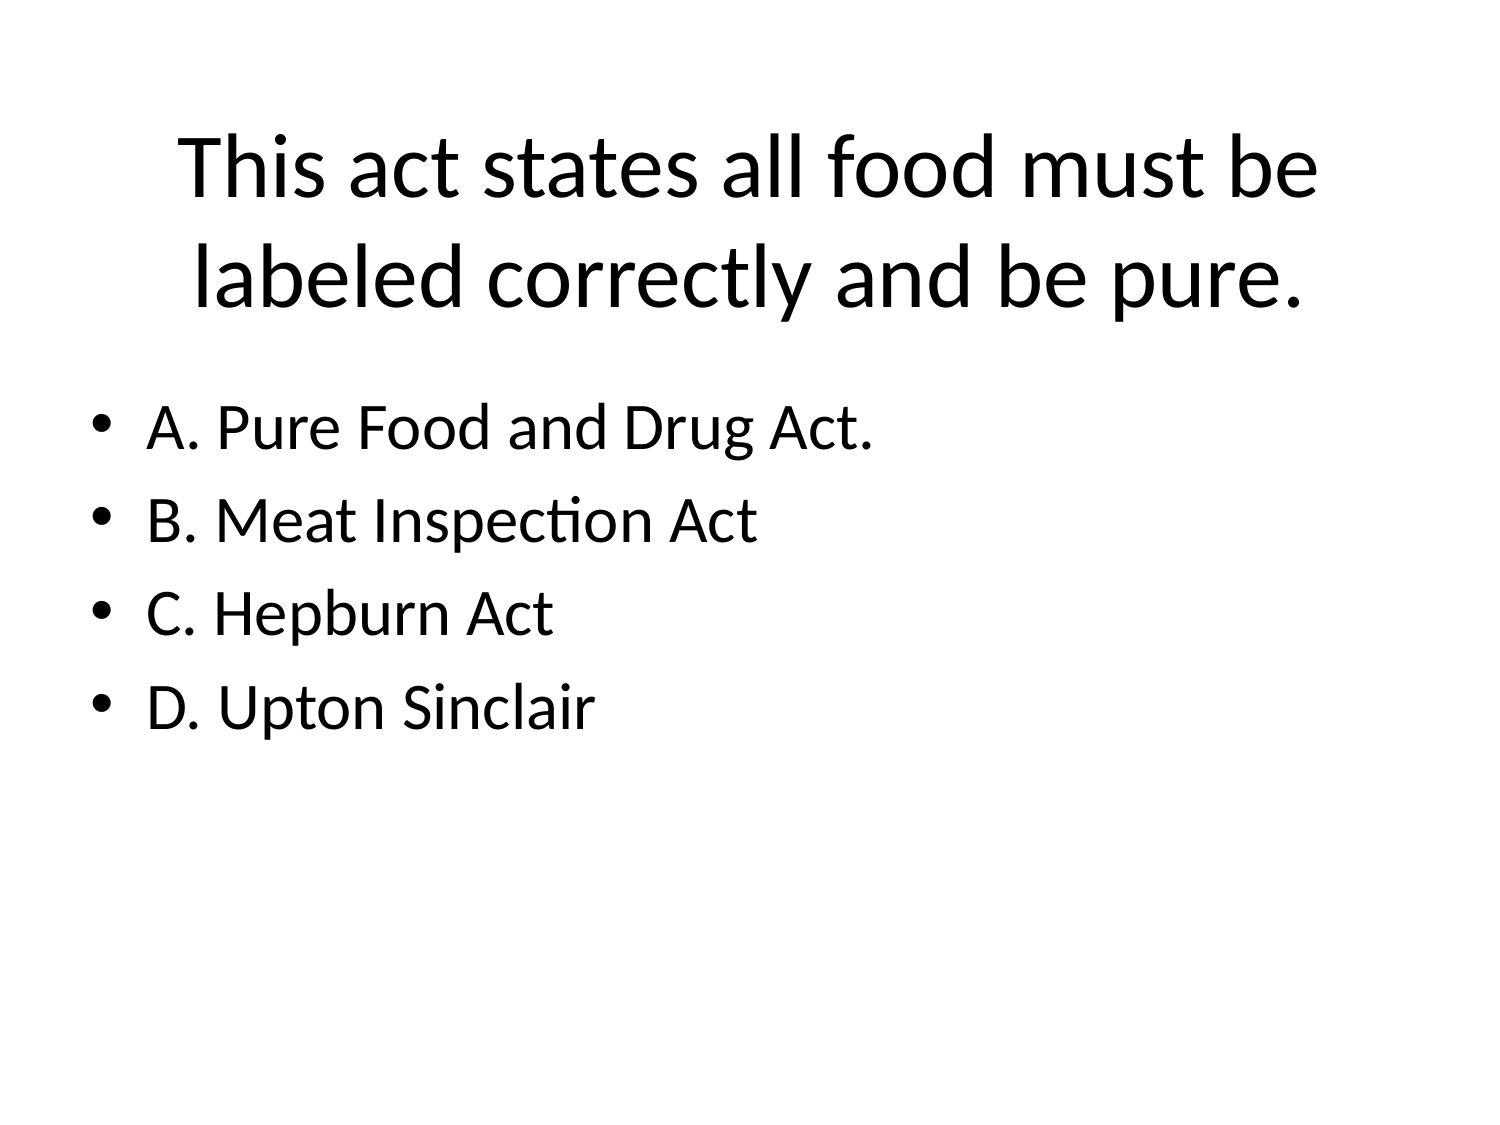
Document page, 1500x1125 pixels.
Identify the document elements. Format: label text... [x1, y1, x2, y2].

title This act states all food must be labeled correctly and be pure. [75, 45, 1425, 375]
list A. Pure Food and Drug Act. B. Meat Inspection Act C. Hepburn Act D. Upton Sinclair [75, 375, 1425, 1005]
